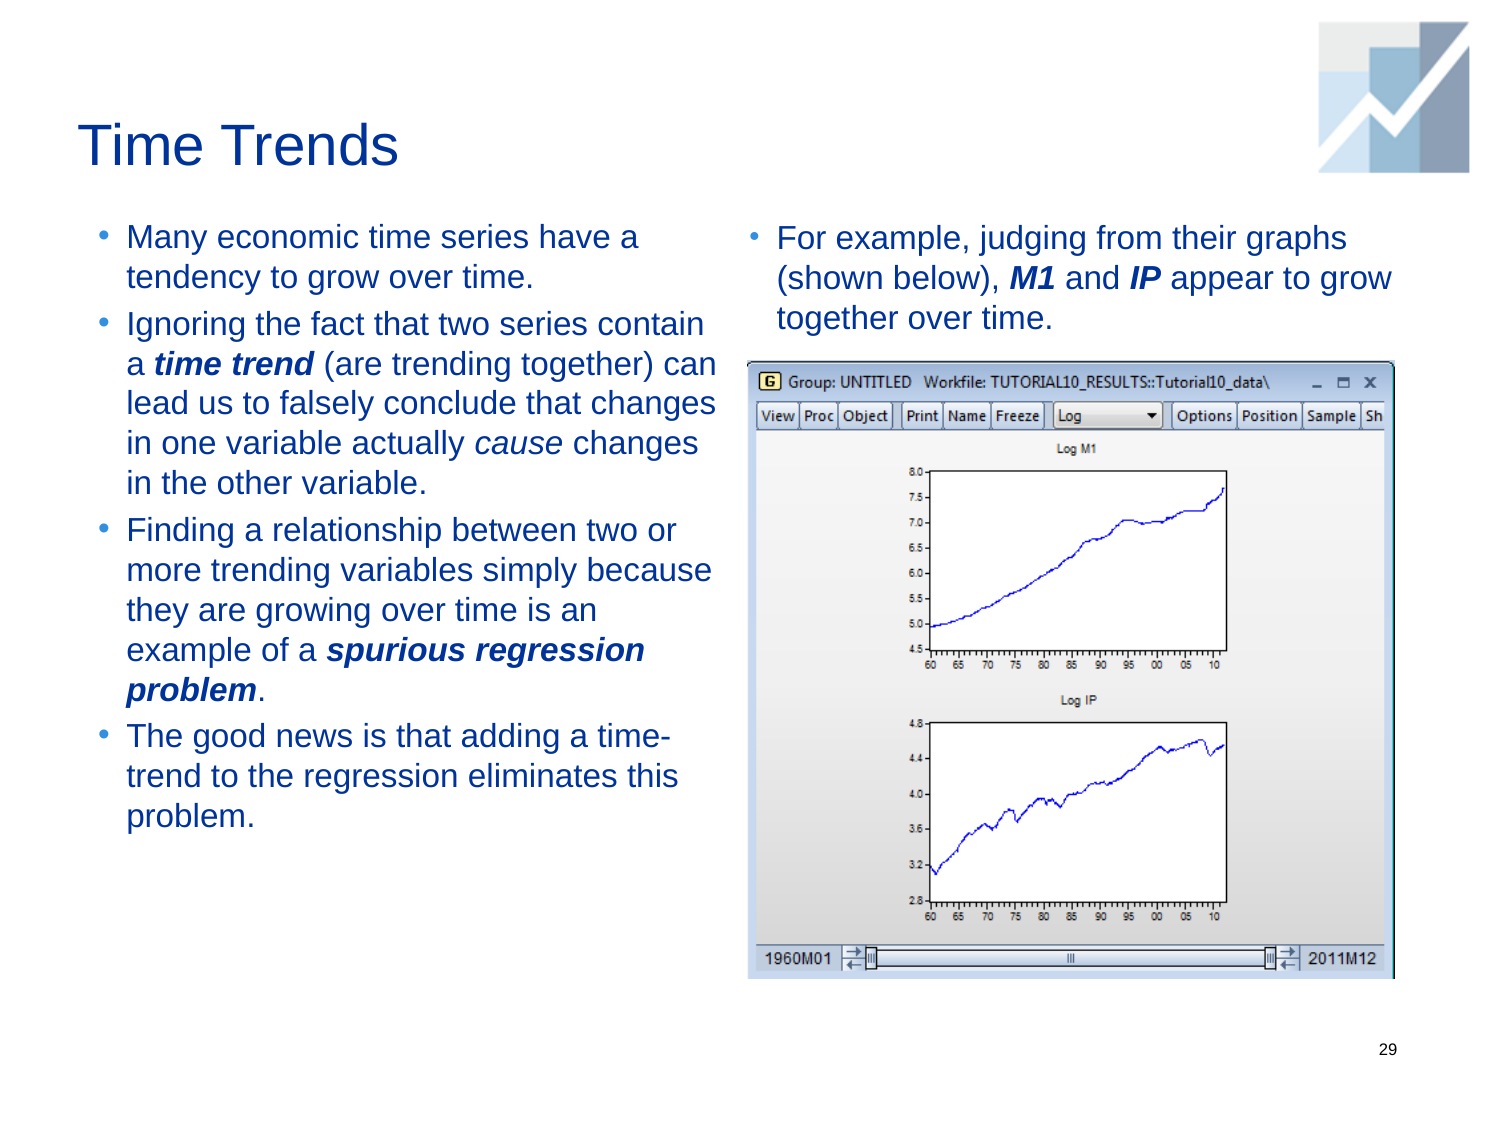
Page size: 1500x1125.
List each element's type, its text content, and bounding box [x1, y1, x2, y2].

picture [1300, 11, 1479, 181]
list Many economic time series have a tendency to grow over time. Ignoring the fact that two series contain a time trend (are trending together) can lead us to falsely conclude that changes in one variable actually cause changes in the other variable. Finding a relationship between two or more trending variables simply because they are growing over time is an example of a spurious regression problem. The good news is that adding a time-trend to the regression eliminates this problem. [83, 207, 734, 993]
picture [747, 359, 1396, 979]
title Time Trends [62, 0, 1297, 185]
text_box For example, judging from their graphs (shown below), M1 and IP appear to grow together over time. [733, 208, 1465, 364]
slide_number 29 [1262, 1015, 1413, 1067]
